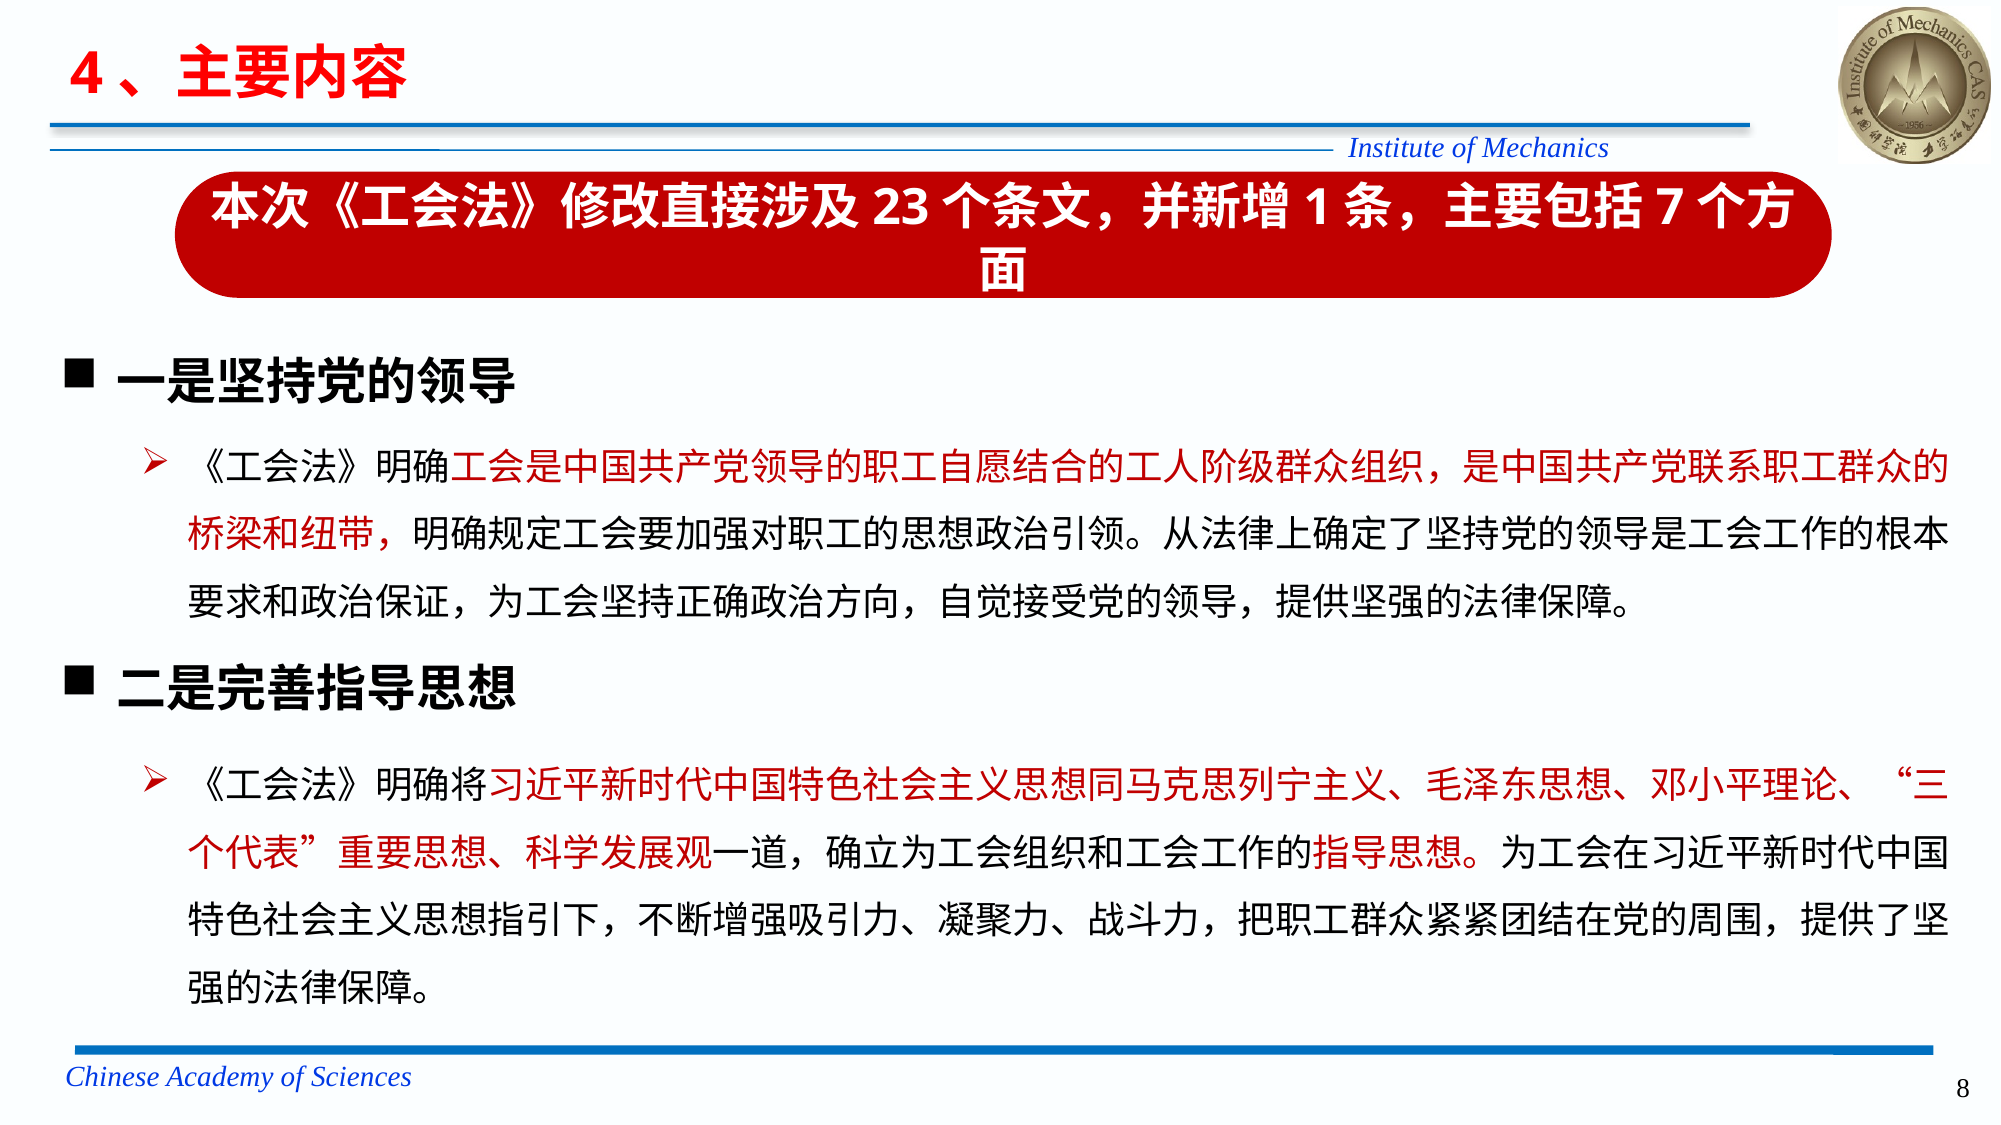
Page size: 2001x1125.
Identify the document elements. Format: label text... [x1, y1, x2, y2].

picture [1838, 6, 1991, 164]
text_box 《工会法》明确将习近平新时代中国特色社会主义思想同马克思列宁主义、毛泽东思想、邓小平理论、“三个代表”重要思想、科学发展观一道，确立为工会组织和工会工作的指导思想。为工会在习近平新时代中国特色社会主义思想指引下，不断增强吸引力、凝聚力、战斗力，把职工群众紧紧团结在党的周围，提供了坚强的法律保障。 [125, 731, 1966, 1017]
text_box 《工会法》明确工会是中国共产党领导的职工自愿结合的工人阶级群众组织，是中国共产党联系职工群众的桥梁和纽带，明确规定工会要加强对职工的思想政治引领。从法律上确定了坚持党的领导是工会工作的根本要求和政治保证，为工会坚持正确政治方向，自觉接受党的领导，提供坚强的法律保障。 [125, 412, 1966, 631]
text_box 4、主要内容 [54, 27, 1829, 113]
text_box 一是坚持党的领导 [54, 346, 1241, 413]
text_box 二是完善指导思想 [54, 654, 1952, 720]
slide_number 8 [1516, 1063, 1984, 1125]
text_box 本次《工会法》修改直接涉及23个条文，并新增1条，主要包括7个方面 [175, 172, 1831, 297]
